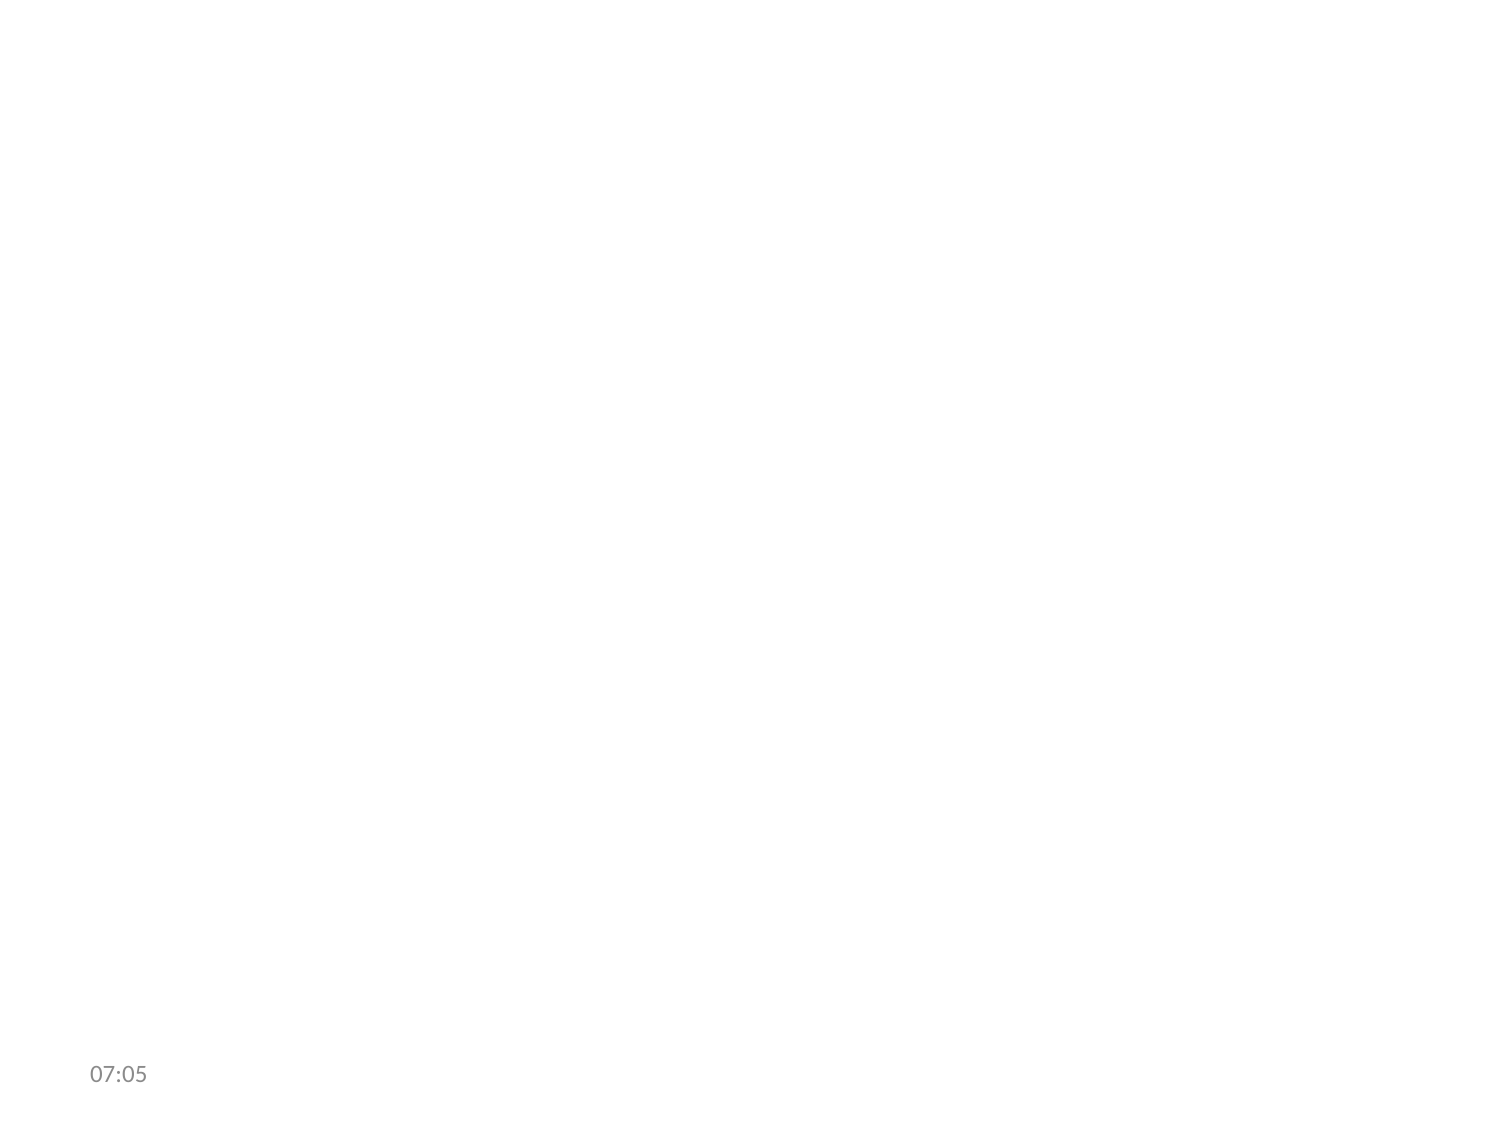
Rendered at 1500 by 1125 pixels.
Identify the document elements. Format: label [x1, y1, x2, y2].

slide_number [75, 1042, 425, 1103]
